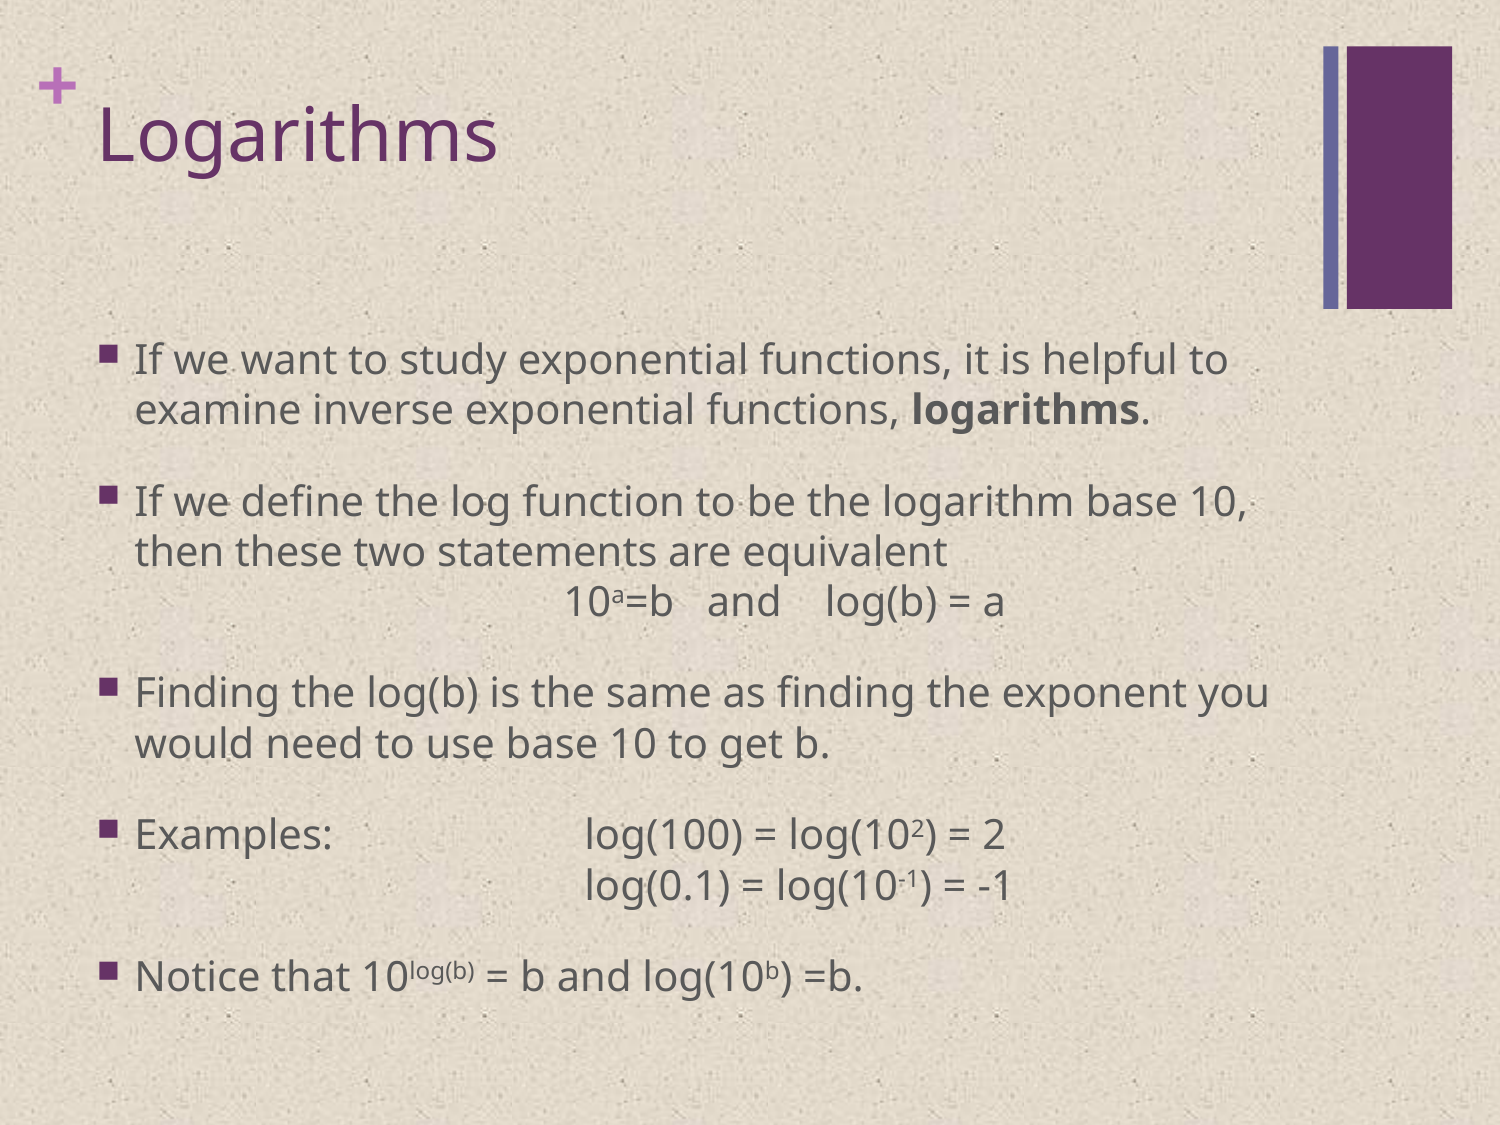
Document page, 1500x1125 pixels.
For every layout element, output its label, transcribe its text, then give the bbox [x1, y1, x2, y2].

picture [0, 0, 1500, 1125]
title Logarithms [81, 79, 1322, 263]
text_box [740, 548, 760, 577]
list If we want to study exponential functions, it is helpful to examine inverse exponential functions, logarithms. If we define the log function to be the logarithm base 10, then these two statements are equivalent 10a=b and log(b) = a Finding the log(b) is the same as finding the exponent you would need to use base 10 to get b. Examples: log(100) = log(102) = 2 log(0.1) = log(10-1) = -1 Notice that 10log(b) = b and log(10b) =b. [81, 324, 1322, 1048]
